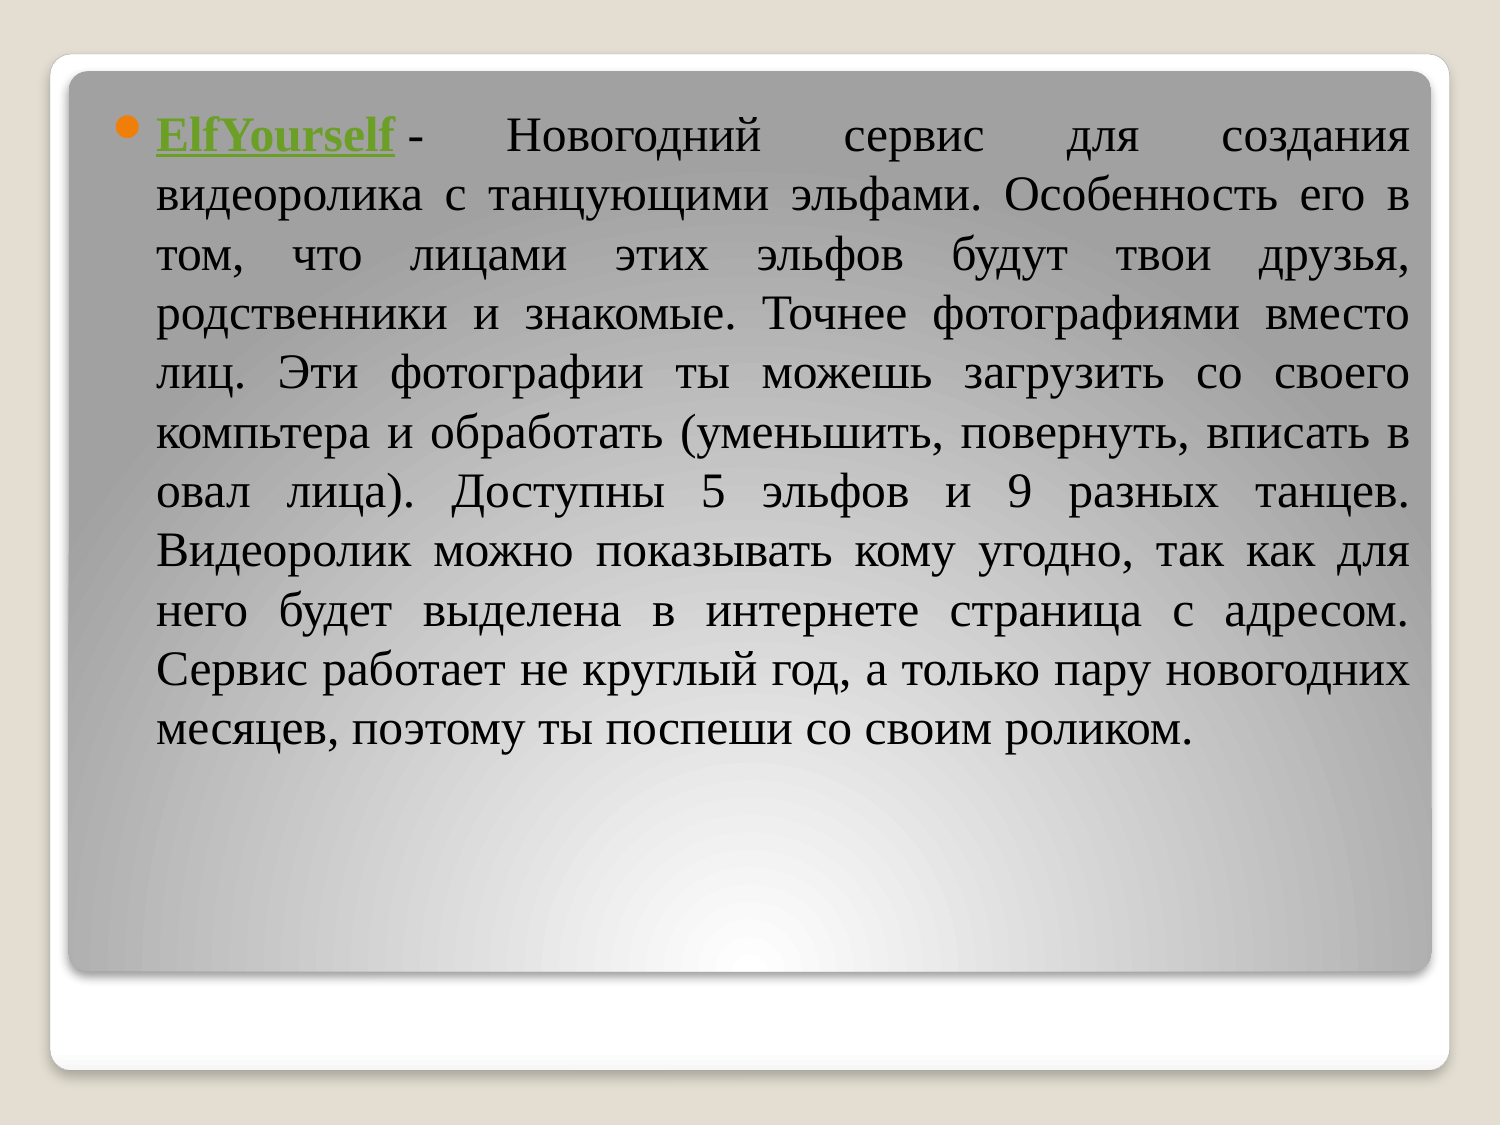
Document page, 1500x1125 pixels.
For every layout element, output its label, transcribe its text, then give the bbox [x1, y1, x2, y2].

list ElfYourself - Новогодний сервис для создания видеоролика с танцующими эльфами. Особенность его в том, что лицами этих эльфов будут твои друзья, родственники и знакомые. Точнее фотографиями вместо лиц. Эти фотографии ты можешь загрузить со своего компьтера и обработать (уменьшить, повернуть, вписать в овал лица). Доступны 5 эльфов и 9 разных танцев. Видеоролик можно показывать кому угодно, так как для него будет выделена в интернете страница с адресом. Сервис работает не круглый год, а только пару новогодних месяцев, поэтому ты поспеши со своим роликом. [82, 86, 1425, 774]
